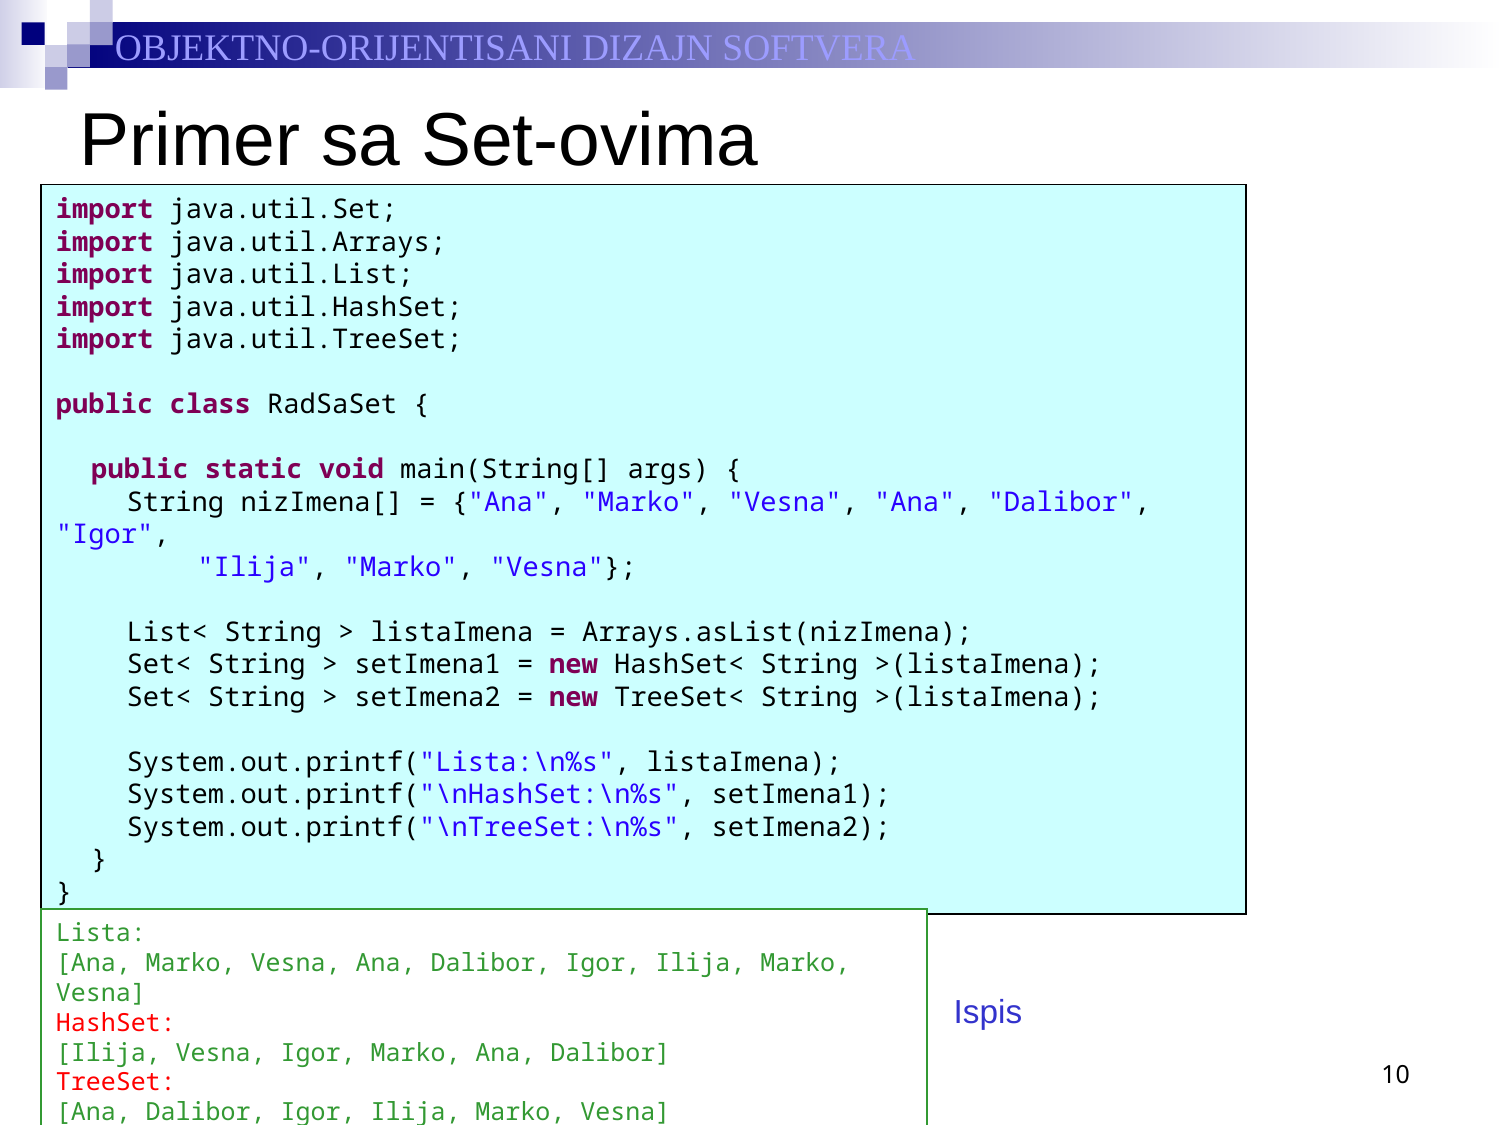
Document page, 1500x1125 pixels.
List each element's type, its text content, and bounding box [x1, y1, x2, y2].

text_box Lista: [Ana, Marko, Vesna, Ana, Dalibor, Igor, Ilija, Marko, Vesna] HashSet: [Ilija, Vesna, Igor, Marko, Ana, Dalibor] TreeSet: [Ana, Dalibor, Igor, Ilija, Marko, Vesna] [41, 908, 927, 1125]
title Primer sa Set-ovima [64, 86, 1022, 184]
text_box Ispis [939, 982, 1040, 1038]
text_box import java.util.Set; import java.util.Arrays; import java.util.List; import java.util.HashSet; import java.util.TreeSet; public class RadSaSet { public static void main(String[] args) { String nizImena[] = {"Ana", "Marko", "Vesna", "Ana", "Dalibor", "Igor", "Ilija", "Marko", "Vesna"}; List< String > listaImena = Arrays.asList(nizImena); Set< String > setImena1 = new HashSet< String >(listaImena); Set< String > setImena2 = new TreeSet< String >(listaImena); System.out.printf("Lista:\n%s", listaImena); System.out.printf("\nHashSet:\n%s", setImena1); System.out.printf("\nTreeSet:\n%s", setImena2); } } [41, 184, 1247, 914]
slide_number 10 [1074, 1024, 1426, 1101]
